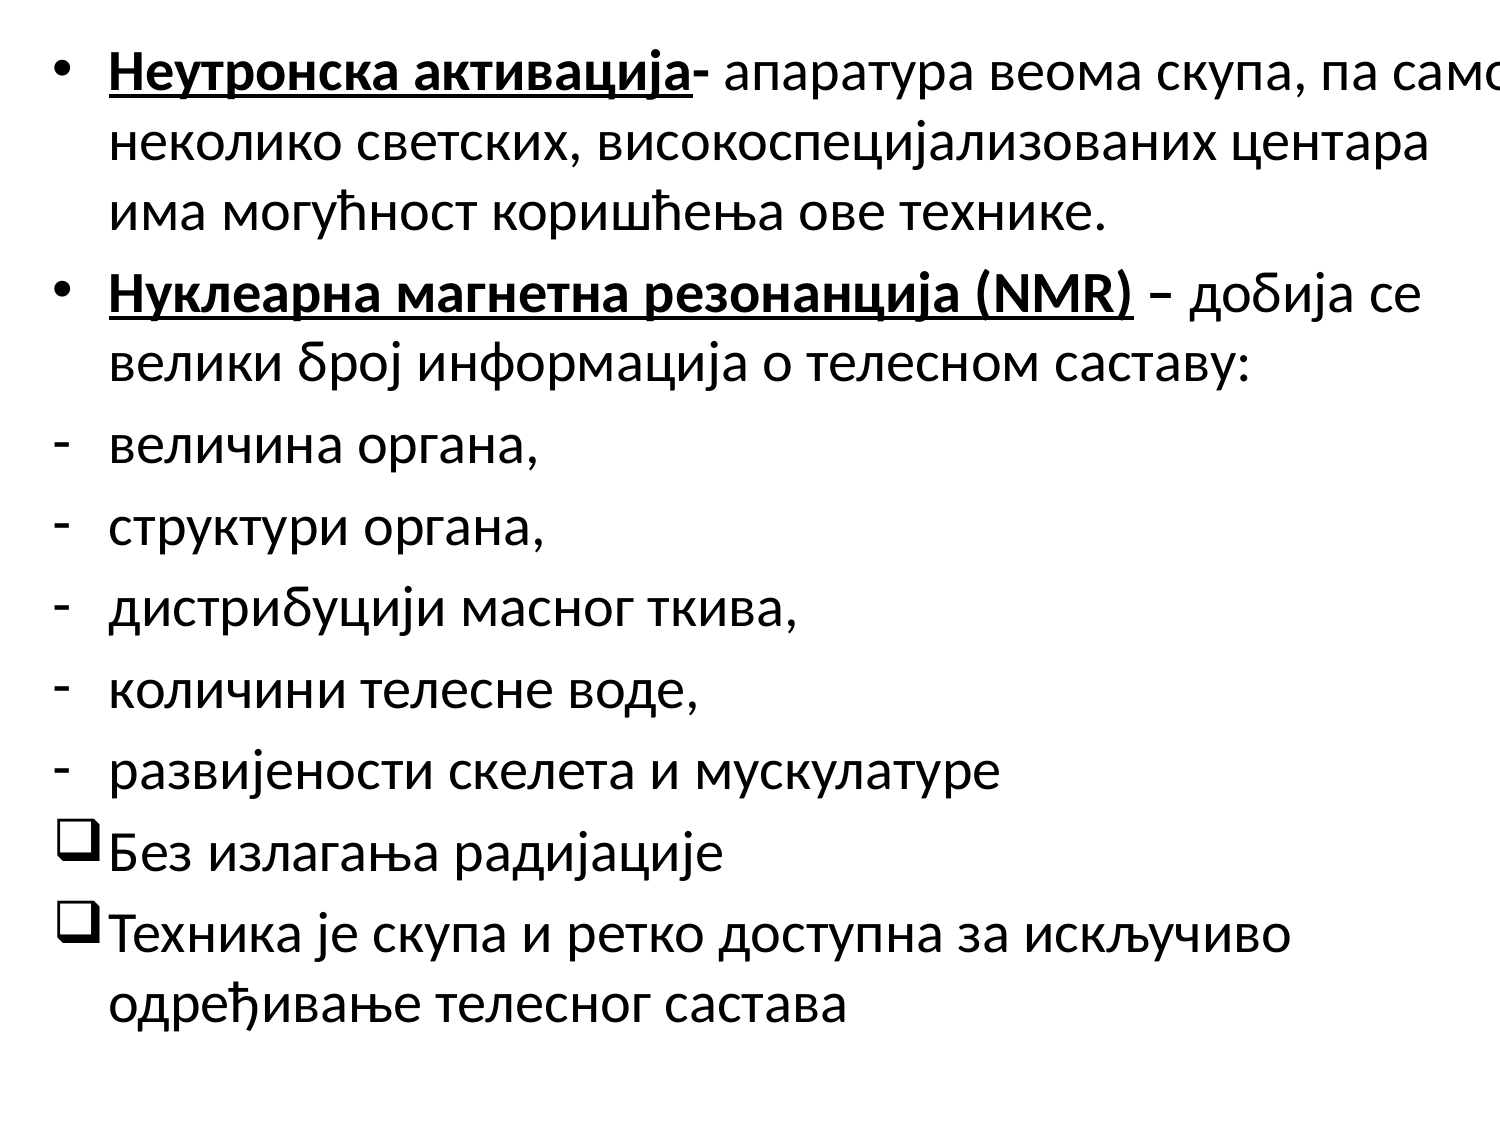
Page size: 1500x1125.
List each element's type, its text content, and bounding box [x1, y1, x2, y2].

list Неутронска активација- апаратура веома скупа, па само неколико светских, високоспецијализованих центара има могућност коришћења ове технике. Нуклеарна магнетна резонанција (NMR) – добија се велики број информација о телесном саставу: величина органа, структури органа, дистрибуцији масног ткива, количини телесне воде, развијености скелета и мускулатуре Без излагања радијације Техника је скупа и ретко доступна за искључиво одређивање телесног састава [37, 24, 1500, 1125]
